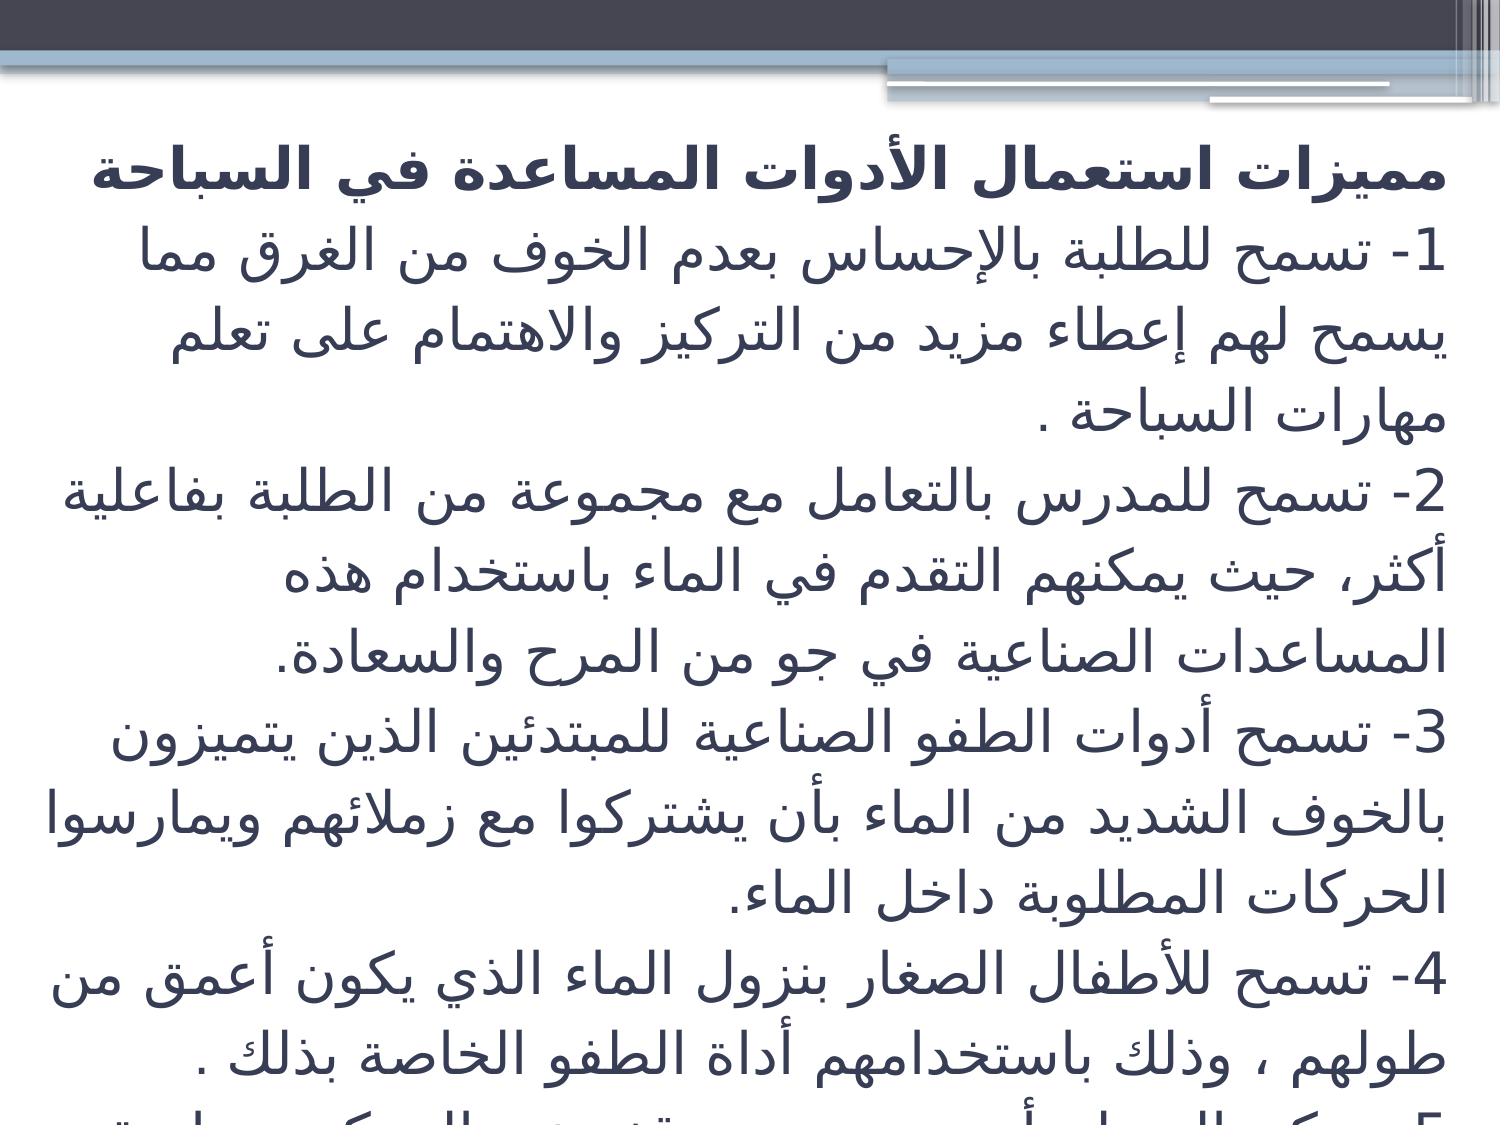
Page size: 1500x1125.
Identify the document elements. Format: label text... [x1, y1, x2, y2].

text_box مميزات استعمال الأدوات المساعدة في السباحة 1- تسمح للطلبة بالإحساس بعدم الخوف من الغرق مما يسمح لهم إعطاء مزيد من التركيز والاهتمام على تعلم مهارات السباحة . 2- تسمح للمدرس بالتعامل مع مجموعة من الطلبة بفاعلية أكثر، حيث يمكنهم التقدم في الماء باستخدام هذه المساعدات الصناعية في جو من المرح والسعادة. 3- تسمح أدوات الطفو الصناعية للمبتدئين الذين يتميزون بالخوف الشديد من الماء بأن يشتركوا مع زملائهم ويمارسوا الحركات المطلوبة داخل الماء. 4- تسمح للأطفال الصغار بنزول الماء الذي يكون أعمق من طولهم ، وذلك باستخدامهم أداة الطفو الخاصة بذلك . 5- تمكن المتعلم أن يستريح ويتوقف عن الحركة بينما يبقى جسمه طافيا على سطح الماء. [17, 113, 1465, 1125]
